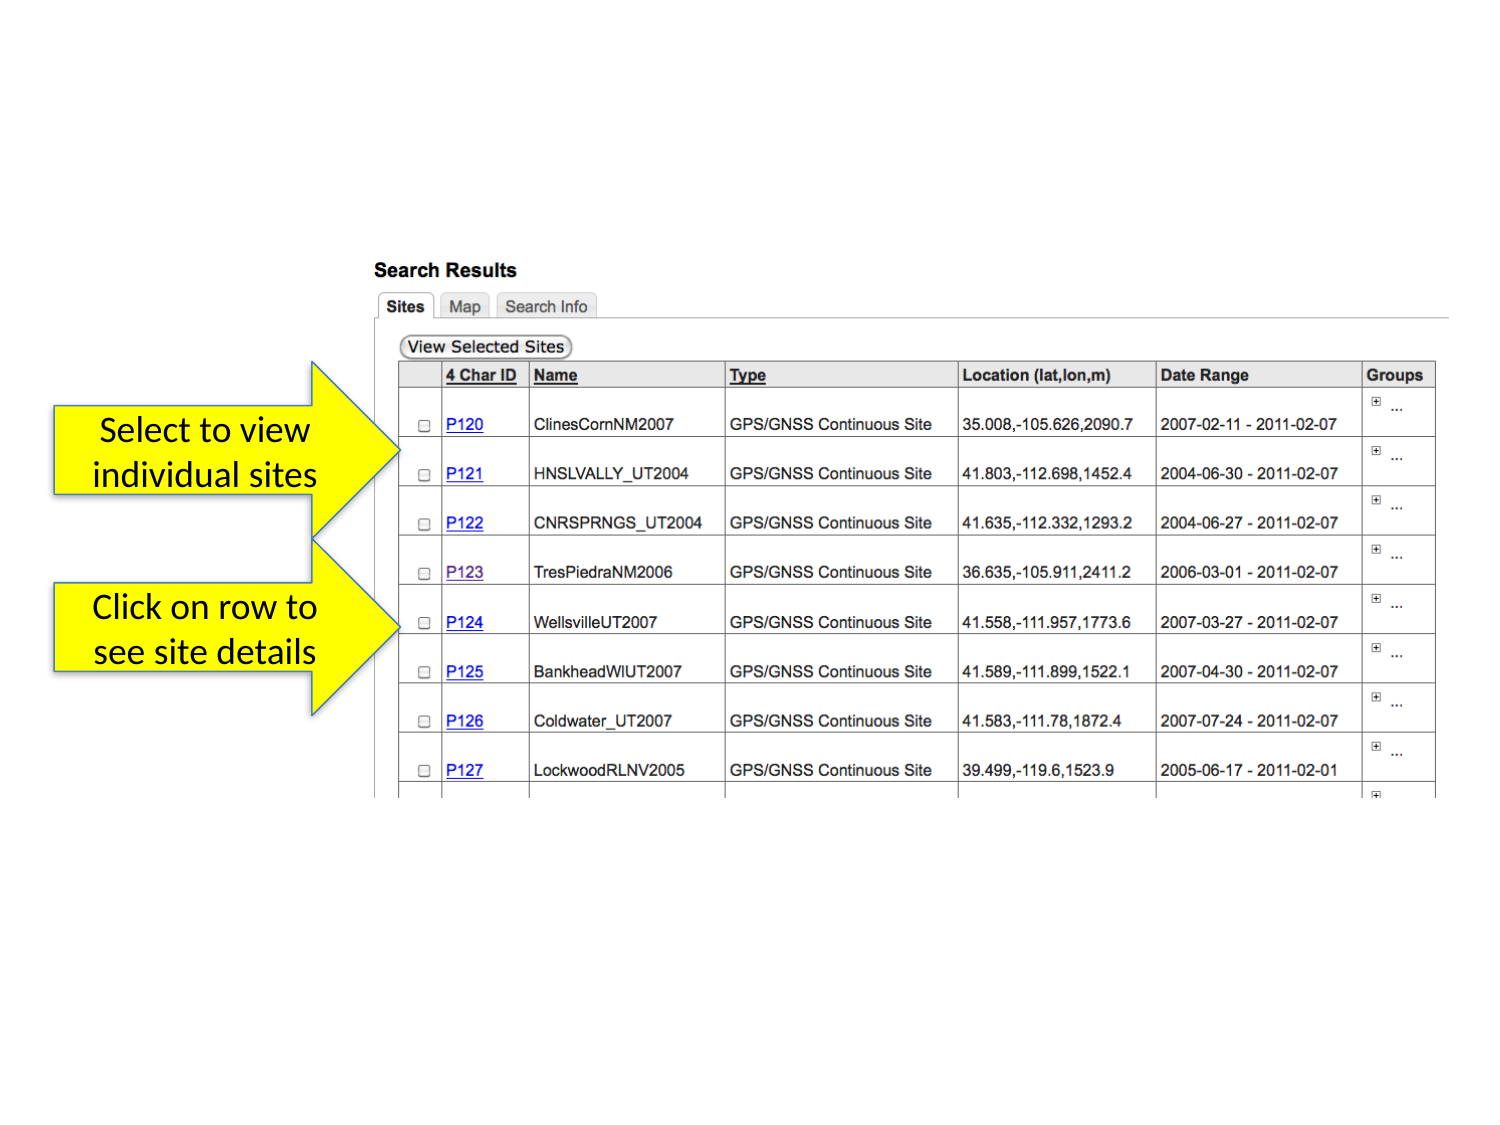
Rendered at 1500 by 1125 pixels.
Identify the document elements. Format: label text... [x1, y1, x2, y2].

picture [368, 251, 1449, 799]
text_box Click on row to see site details [53, 542, 363, 717]
text_box Select to view individual sites [53, 360, 363, 540]
